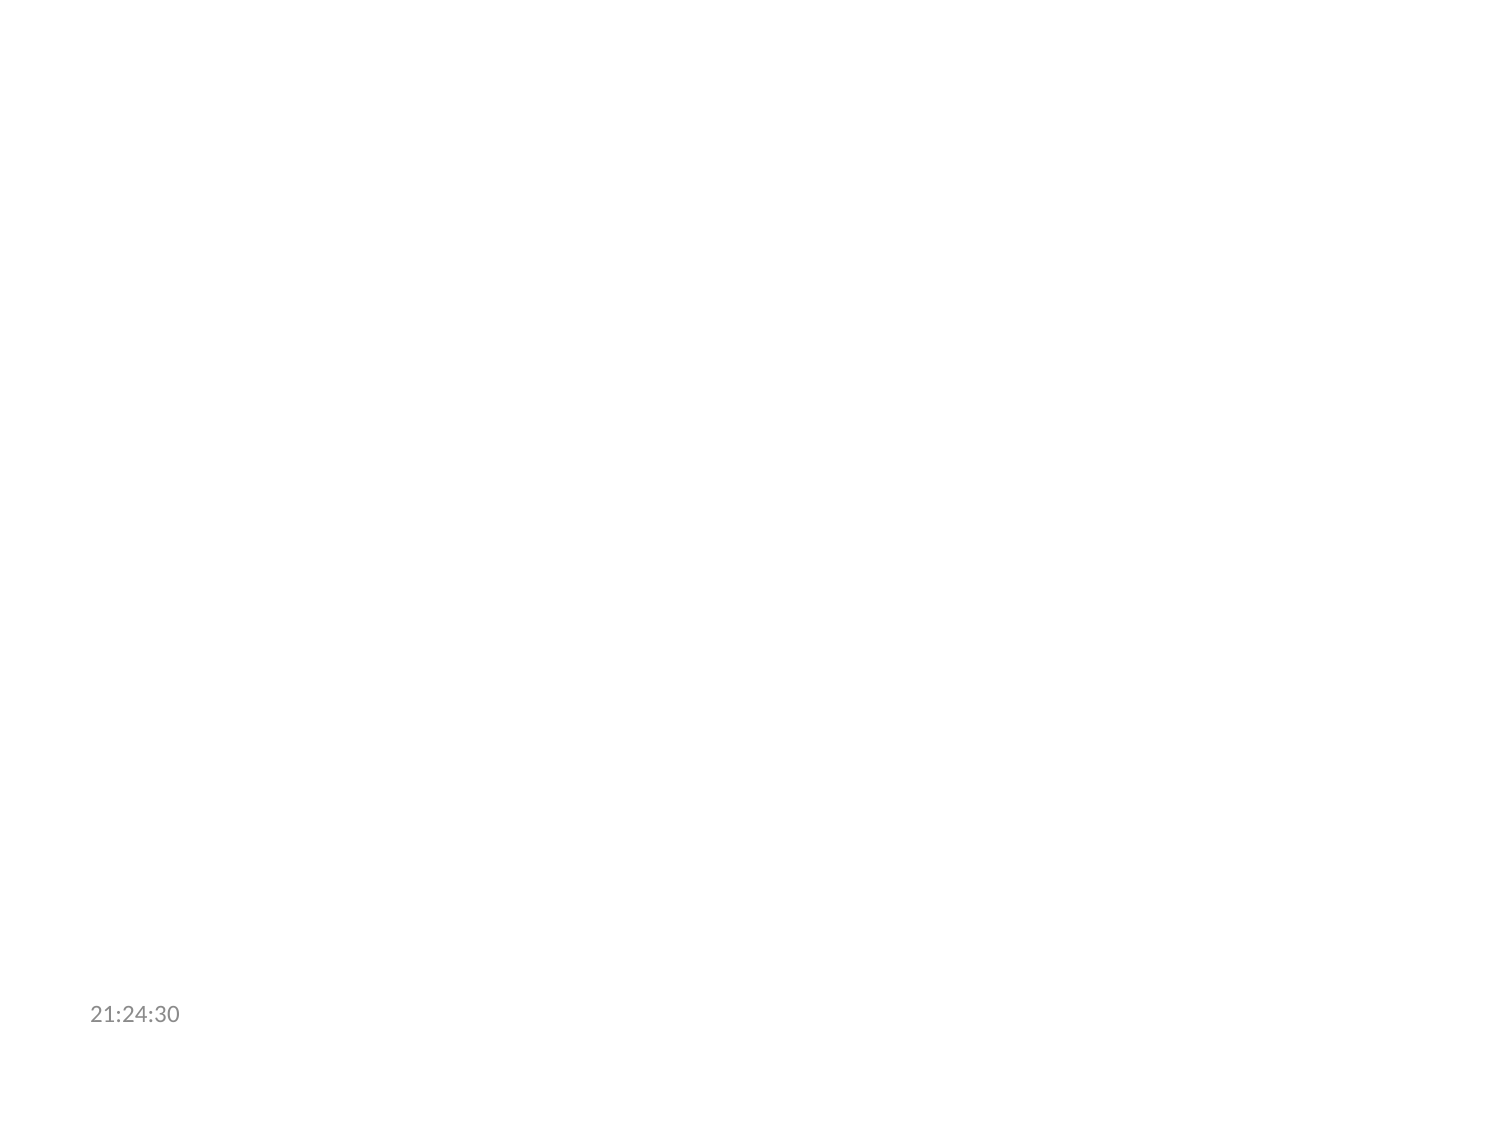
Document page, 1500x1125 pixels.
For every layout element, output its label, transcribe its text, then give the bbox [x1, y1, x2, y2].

text_box 15:35:09 [75, 982, 425, 1043]
